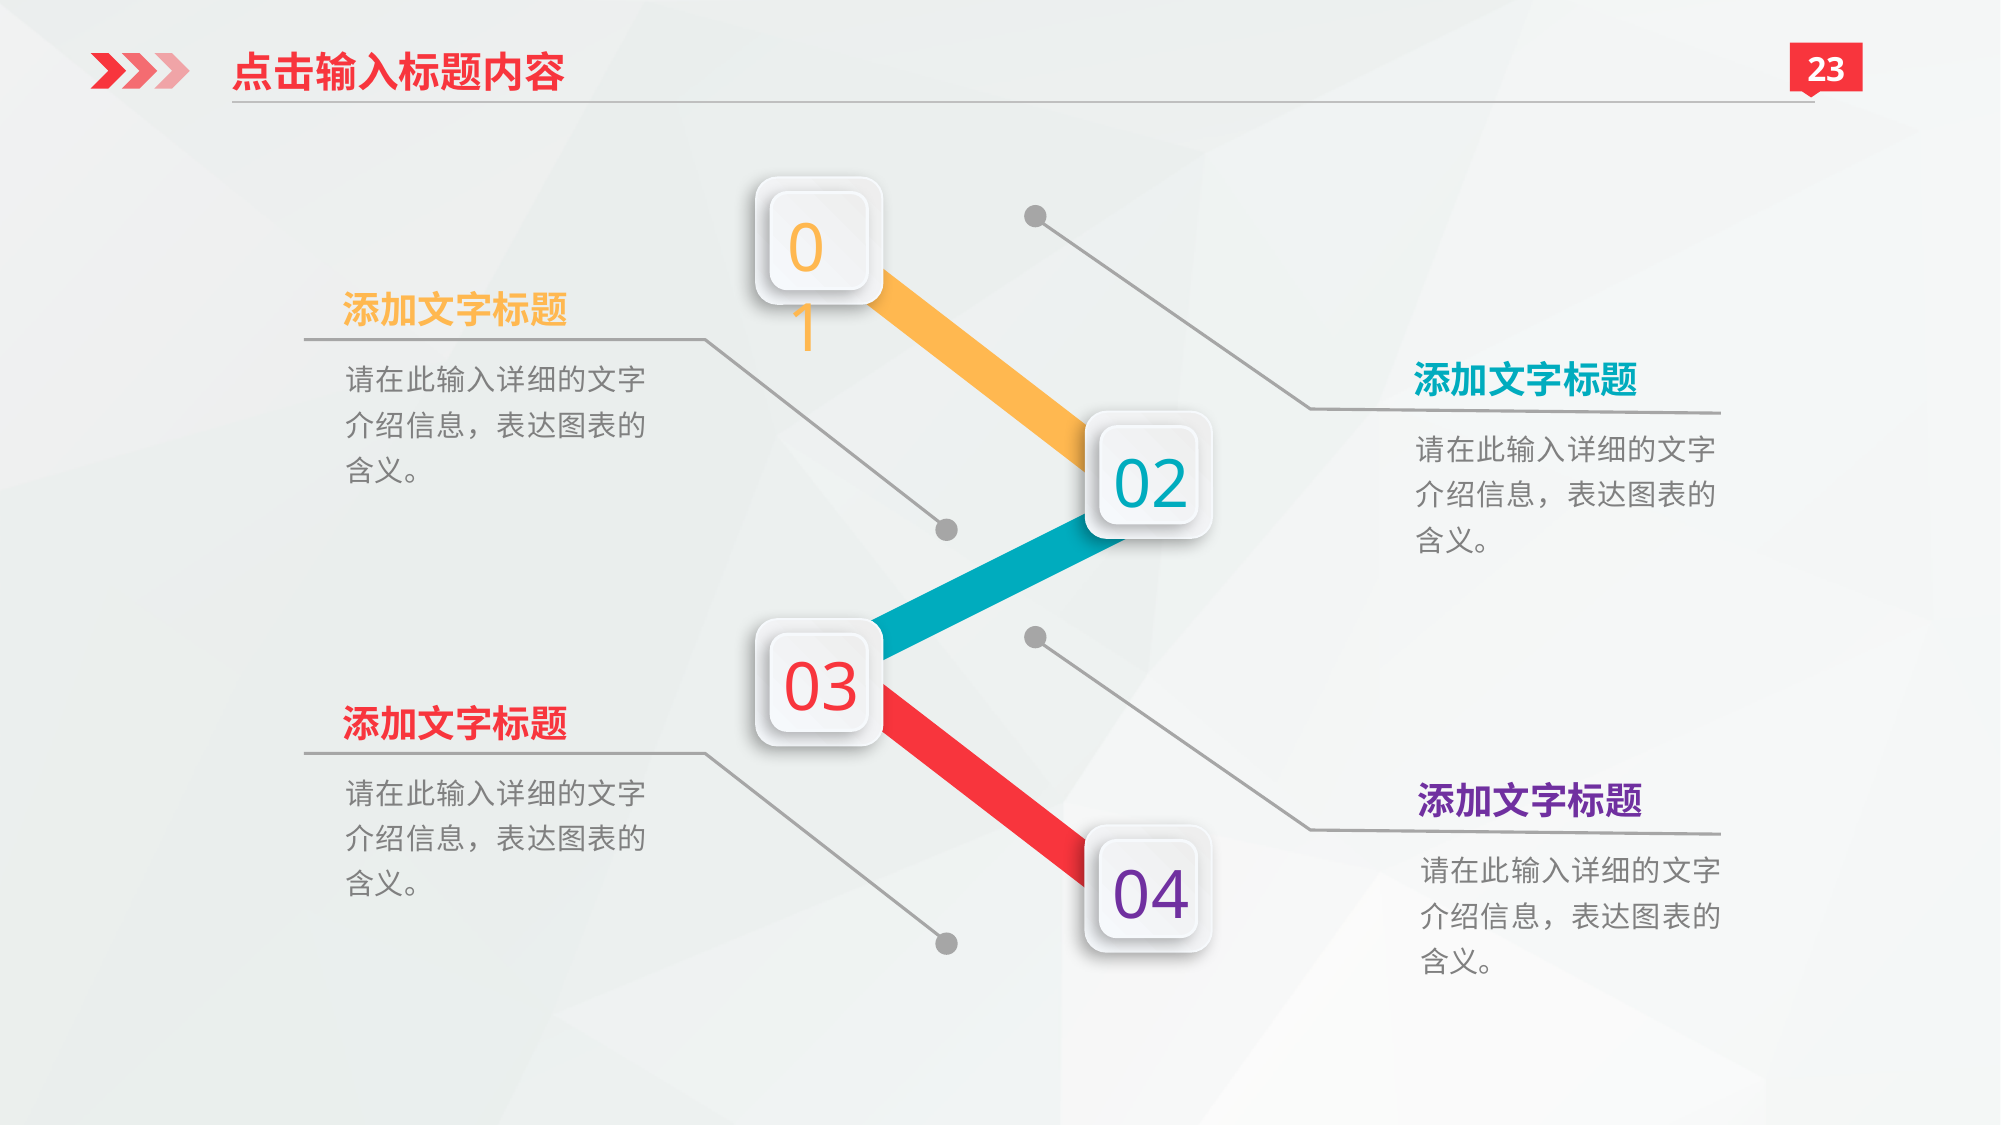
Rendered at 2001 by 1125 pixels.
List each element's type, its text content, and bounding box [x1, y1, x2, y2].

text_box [303, 753, 958, 955]
text_box [875, 270, 1073, 463]
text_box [1085, 422, 1213, 539]
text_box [755, 618, 883, 746]
text_box 点击输入标题内容 [220, 39, 587, 102]
text_box 23 [1789, 42, 1863, 94]
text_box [755, 177, 883, 304]
text_box [1802, 94, 1821, 100]
text_box 添加文字标题 [328, 692, 583, 751]
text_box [1085, 843, 1212, 952]
text_box [875, 519, 1101, 660]
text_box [90, 52, 191, 89]
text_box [1023, 204, 1722, 414]
text_box 添加文字标题 [328, 278, 583, 337]
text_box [303, 339, 958, 542]
text_box 请在此输入详细的文字介绍信息，表达图表的含义。 [1401, 413, 1732, 565]
text_box [888, 685, 1070, 878]
text_box 请在此输入详细的文字介绍信息，表达图表的含义。 [1405, 834, 1737, 986]
picture [0, 0, 2001, 1125]
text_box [1023, 625, 1722, 835]
